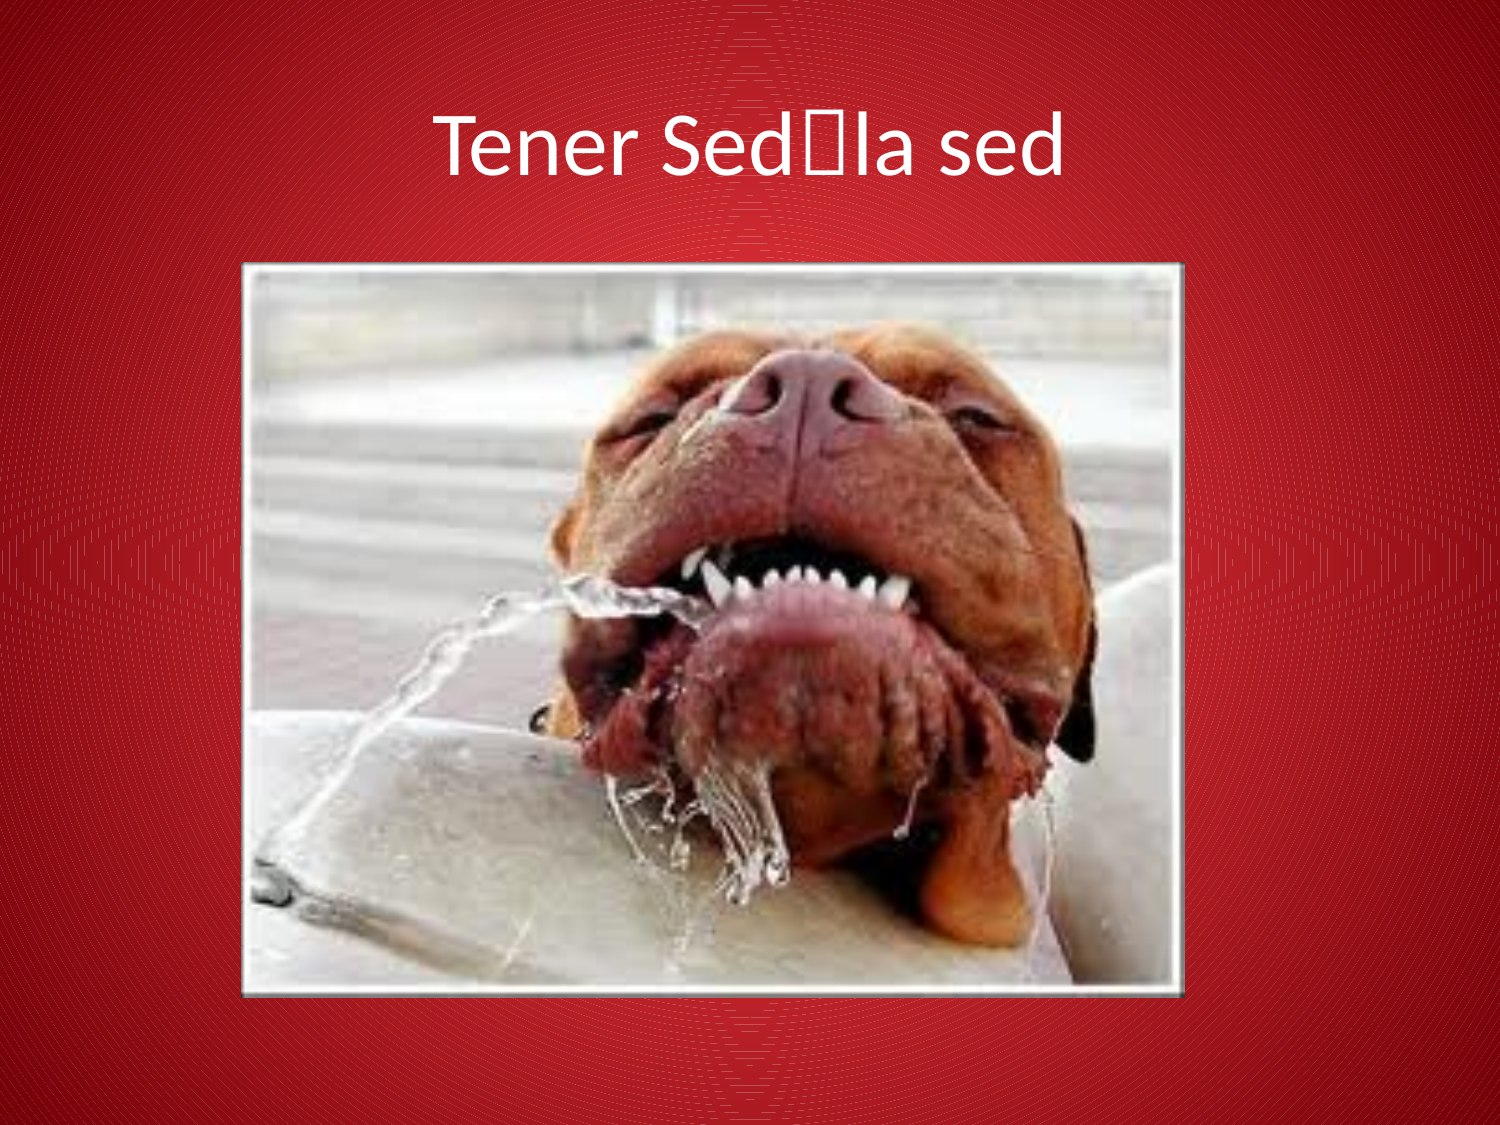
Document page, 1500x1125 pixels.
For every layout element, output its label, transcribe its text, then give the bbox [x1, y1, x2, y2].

title Tener Sedla sed [75, 45, 1425, 233]
picture [241, 262, 1185, 998]
